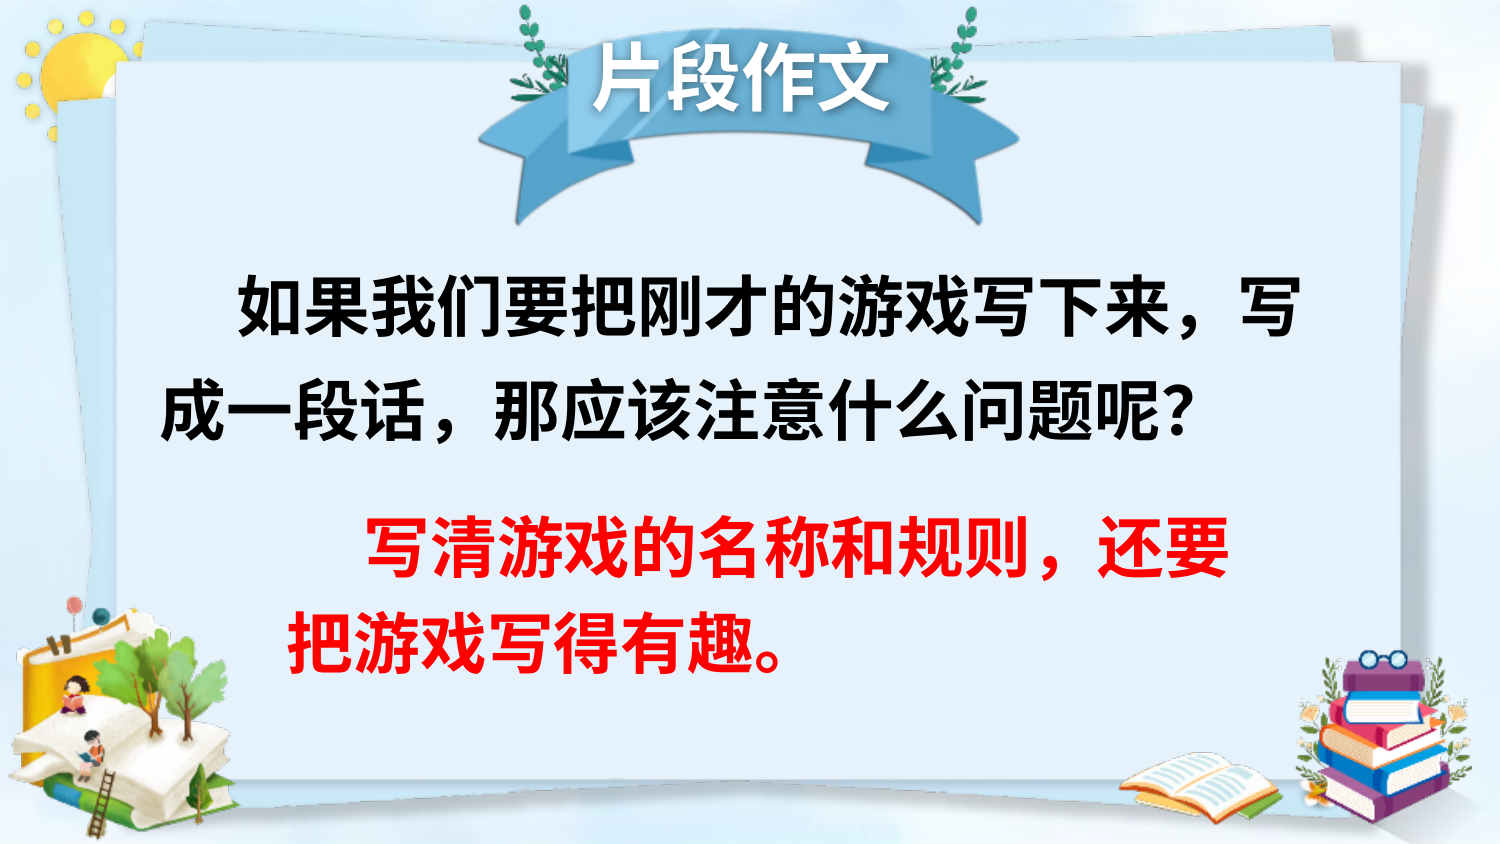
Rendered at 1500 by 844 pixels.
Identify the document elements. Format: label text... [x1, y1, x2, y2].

text_box 如果我们要把刚才的游戏写下来，写成一段话，那应该注意什么问题呢？ [144, 233, 1381, 456]
text_box 写清游戏的名称和规则，还要把游戏写得有趣。 [272, 482, 1296, 689]
picture [0, 0, 1500, 844]
text_box 片段作文 [576, 23, 924, 128]
